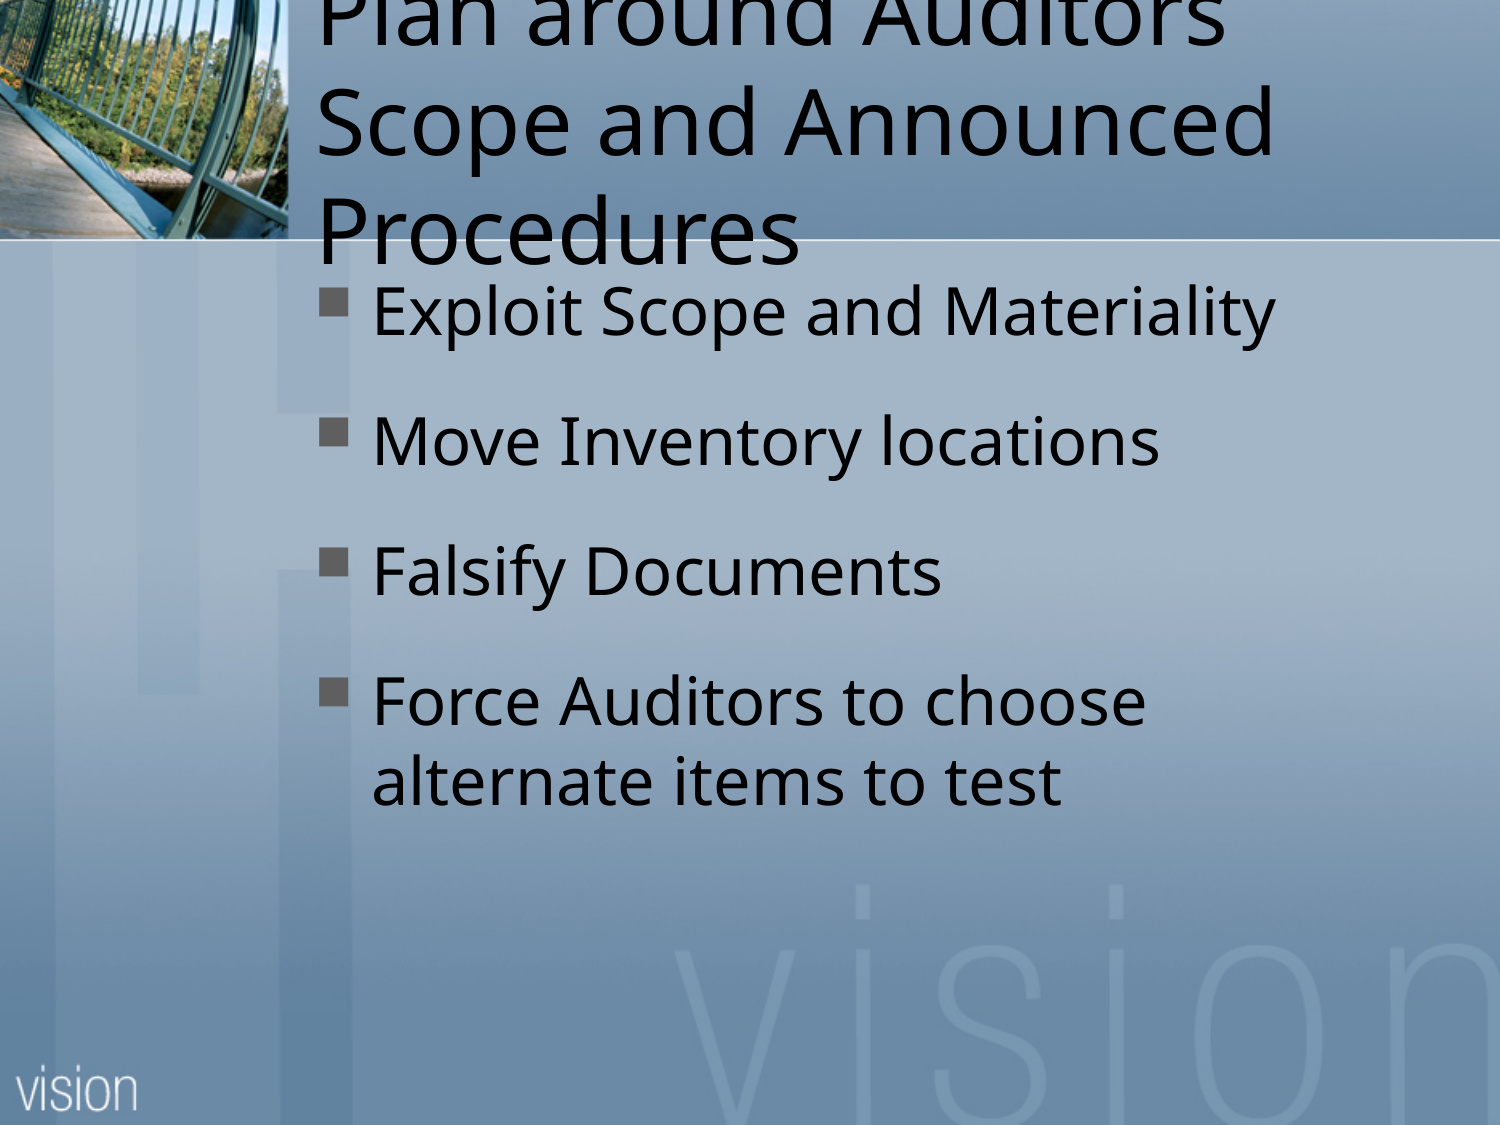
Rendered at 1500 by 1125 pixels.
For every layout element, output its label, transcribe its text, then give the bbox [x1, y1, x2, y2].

picture [0, 0, 1500, 1125]
list Exploit Scope and Materiality Move Inventory locations Falsify Documents Force Auditors to choose alternate items to test [299, 261, 1462, 1095]
title Plan around Auditors Scope and Announced Procedures [299, 30, 1462, 207]
